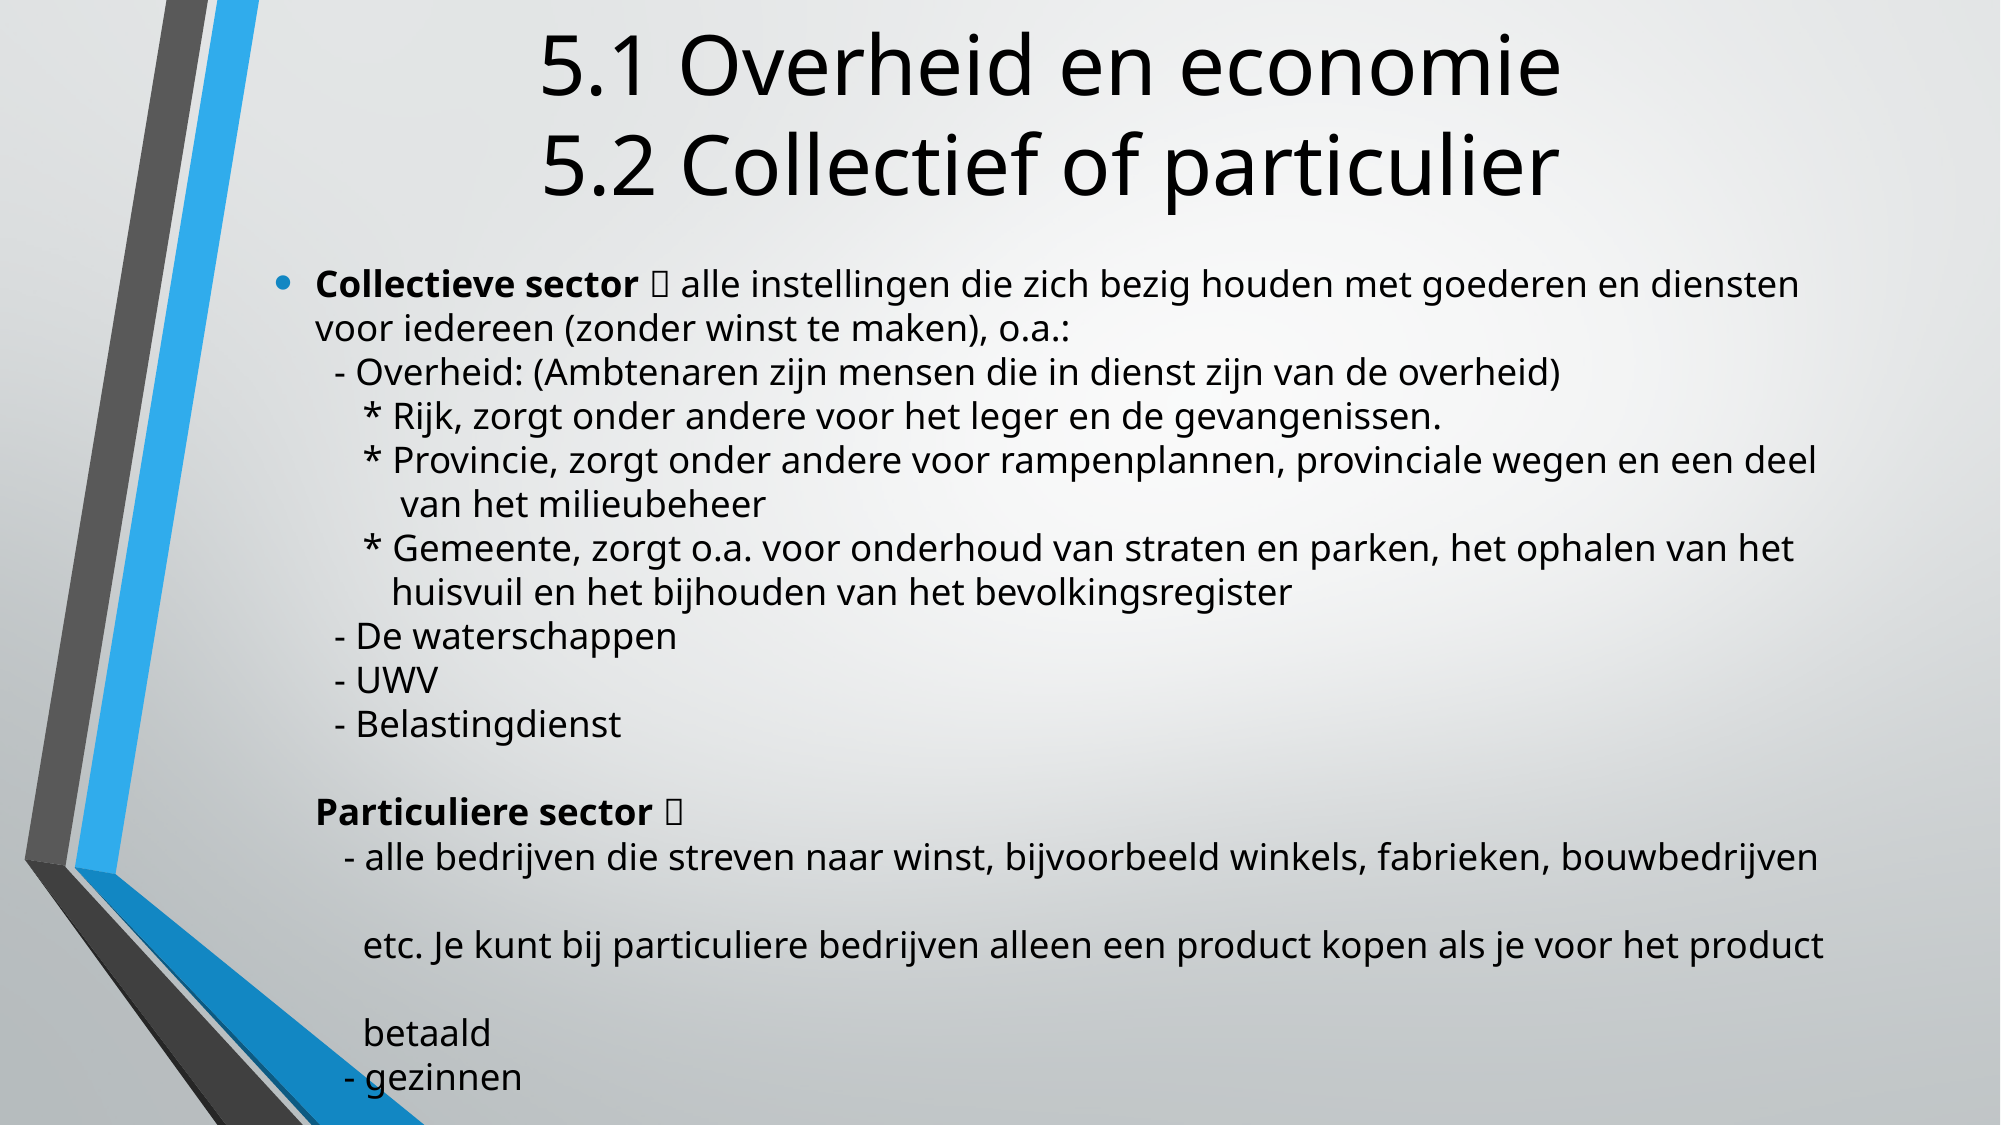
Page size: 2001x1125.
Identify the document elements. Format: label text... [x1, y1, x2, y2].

list Collectieve sector  alle instellingen die zich bezig houden met goederen en diensten voor iedereen (zonder winst te maken), o.a.: - Overheid: (Ambtenaren zijn mensen die in dienst zijn van de overheid) * Rijk, zorgt onder andere voor het leger en de gevangenissen. * Provincie, zorgt onder andere voor rampenplannen, provinciale wegen en een deel van het milieubeheer * Gemeente, zorgt o.a. voor onderhoud van straten en parken, het ophalen van het huisvuil en het bijhouden van het bevolkingsregister - De waterschappen - UWV - Belastingdienst Particuliere sector  - alle bedrijven die streven naar winst, bijvoorbeeld winkels, fabrieken, bouwbedrijven etc. Je kunt bij particuliere bedrijven alleen een product kopen als je voor het product betaald - gezinnen [258, 224, 1844, 1125]
title 5.1 Overheid en economie 5.2 Collectief of particulier [229, 0, 1873, 225]
